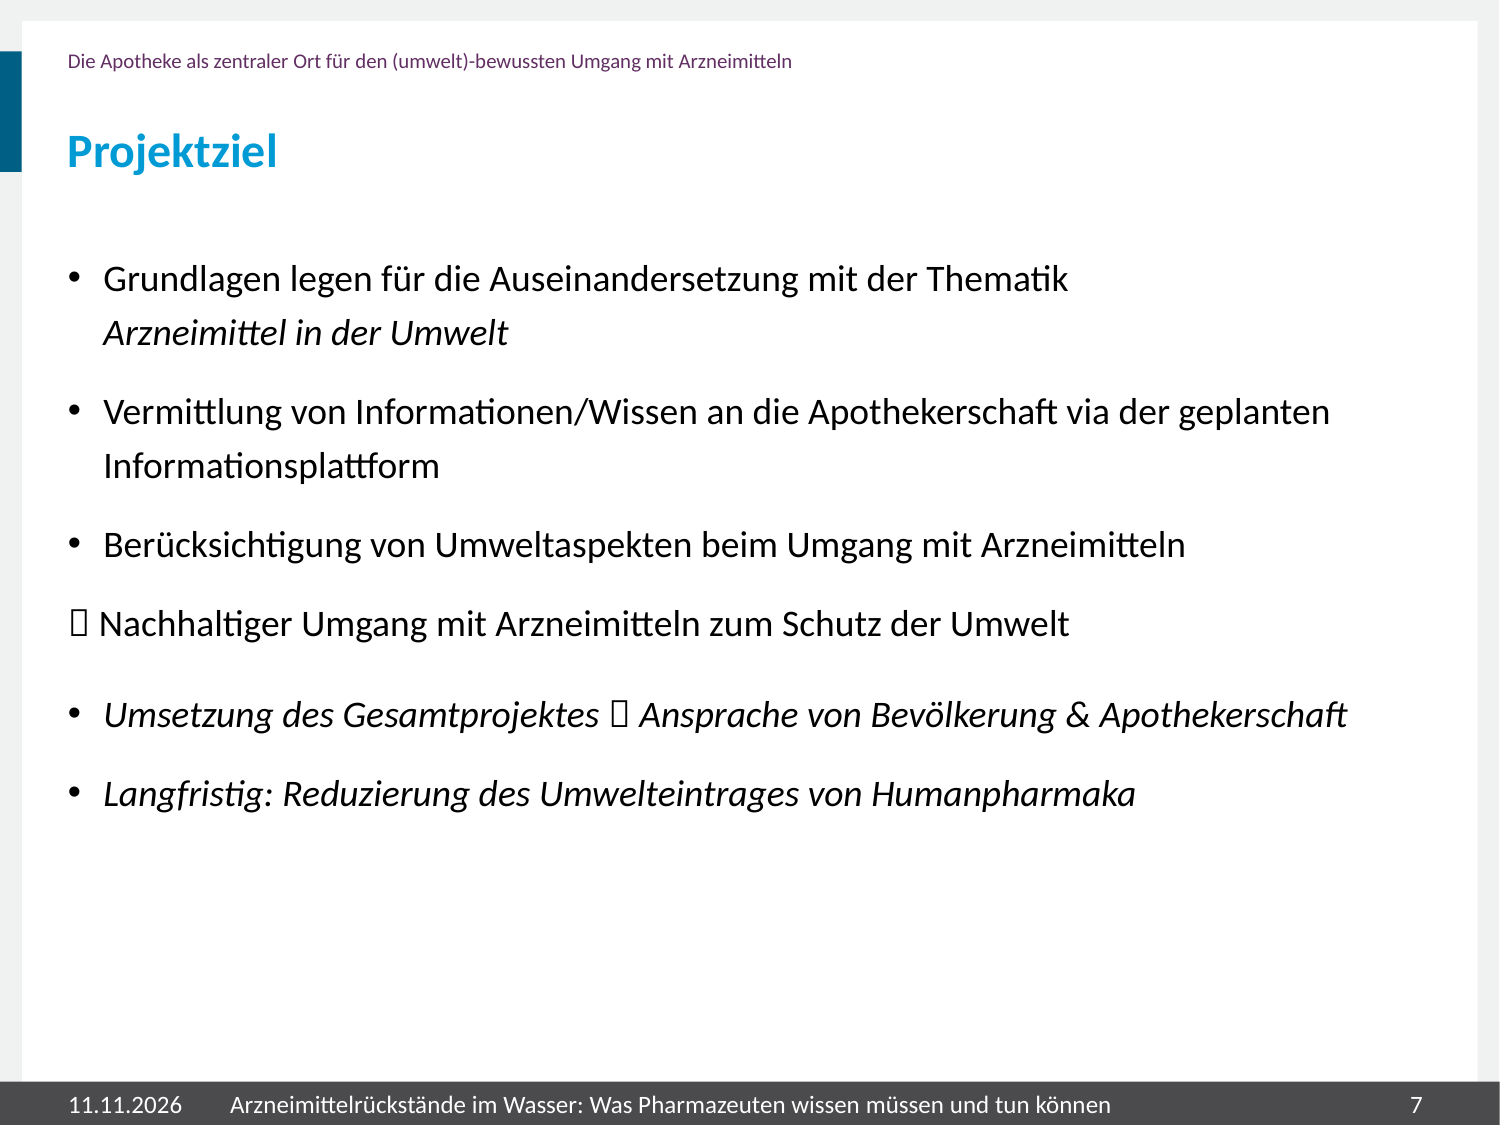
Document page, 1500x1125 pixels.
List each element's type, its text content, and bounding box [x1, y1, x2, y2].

slide_number 7 [1331, 1082, 1423, 1125]
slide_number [68, 1082, 230, 1125]
title Projektziel [67, 77, 1418, 178]
list Grundlagen legen für die Auseinandersetzung mit der Thematik Arzneimittel in der Umwelt Vermittlung von Informationen/Wissen an die Apothekerschaft via der geplanten Informationsplattform Berücksichtigung von Umweltaspekten beim Umgang mit Arzneimitteln  Nachhaltiger Umgang mit Arzneimitteln zum Schutz der Umwelt Umsetzung des Gesamtprojektes  Ansprache von Bevölkerung & Apothekerschaft Langfristig: Reduzierung des Umwelteintrages von Humanpharmaka [67, 245, 1418, 988]
footer Arzneimittelrückstände im Wasser: Was Pharmazeuten wissen müssen und tun können [230, 1082, 1223, 1125]
list Die Apotheke als zentraler Ort für den (umwelt)-bewussten Umgang mit Arzneimitteln [67, 47, 1415, 85]
